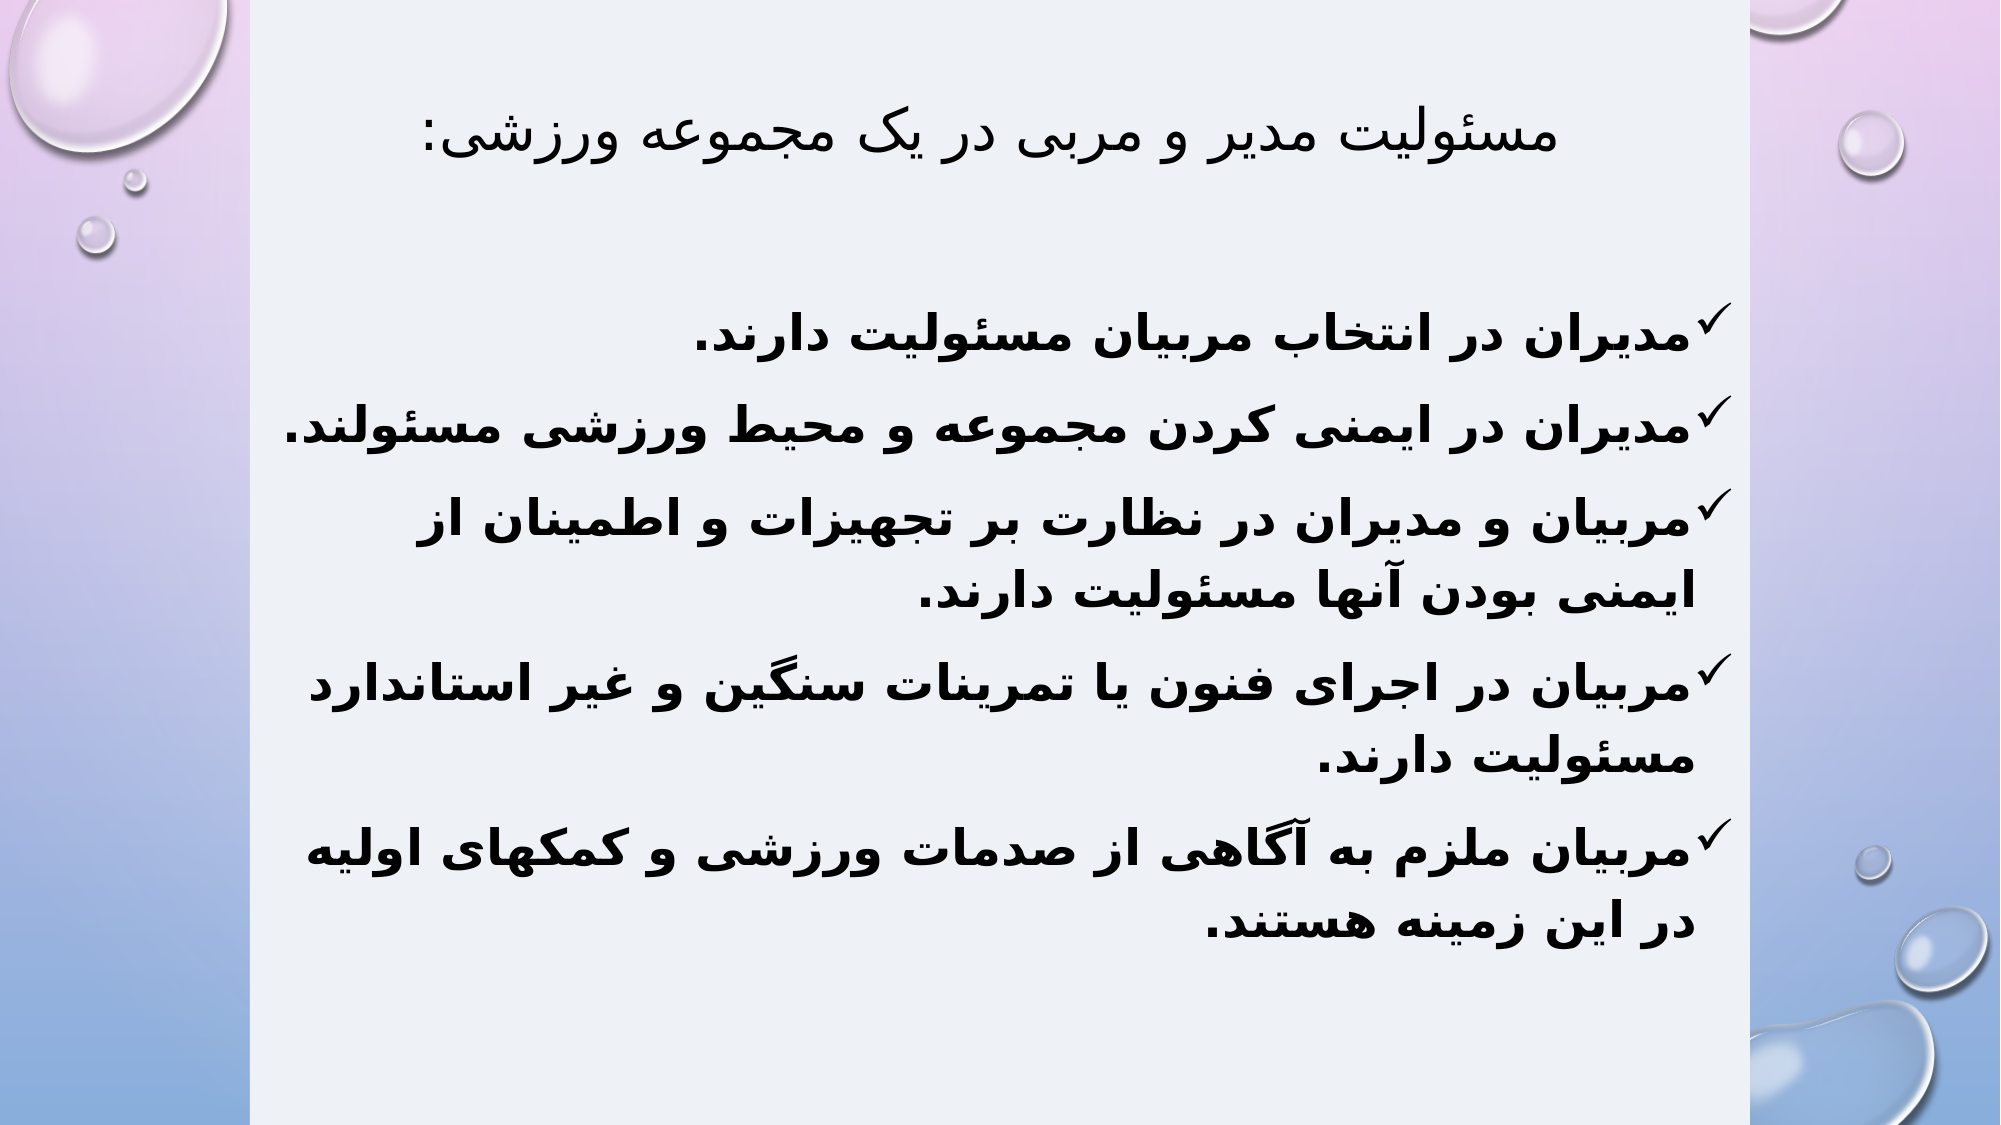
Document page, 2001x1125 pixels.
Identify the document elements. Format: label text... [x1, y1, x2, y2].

picture [1750, 0, 2000, 1125]
list مسئولیت مدیر و مربی در یک مجموعه ورزشی: مدیران در انتخاب مربیان مسئولیت دارند. مدیران در ایمنی کردن مجموعه و محیط ورزشی مسئولند. مربیان و مدیران در نظارت بر تجهیزات و اطمینان از ایمنی بودن آنها مسئولیت دارند. مربیان در اجرای فنون یا تمرینات سنگین و غیر استاندارد مسئولیت دارند. مربیان ملزم به آگاهی از صدمات ورزشی و کمکهای اولیه در این زمینه هستند. [249, 0, 1750, 1125]
picture [0, 0, 249, 1125]
